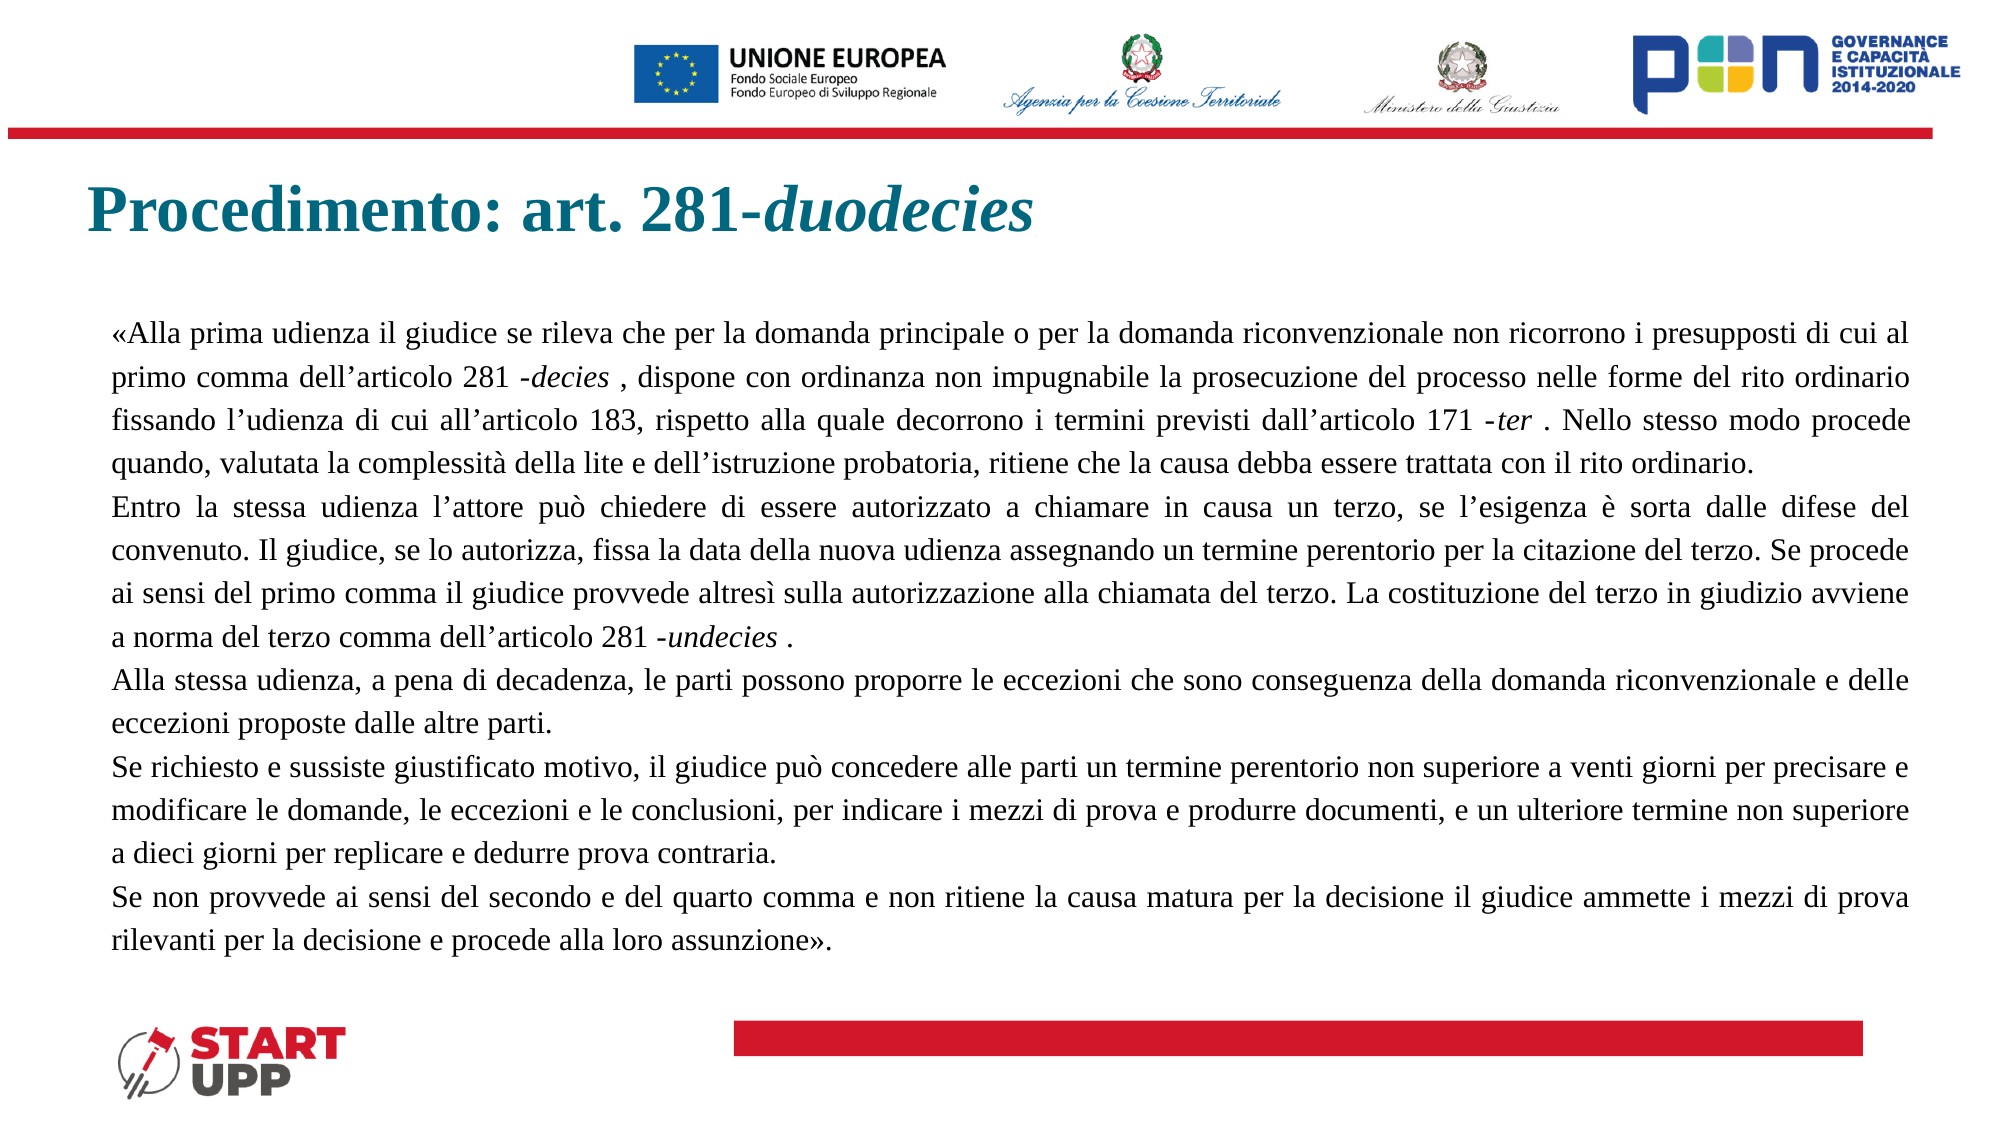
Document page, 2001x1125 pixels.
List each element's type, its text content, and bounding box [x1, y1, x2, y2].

list «Alla prima udienza il giudice se rileva che per la domanda principale o per la domanda riconvenzionale non ricorrono i presupposti di cui al primo comma dell’articolo 281 -decies , dispone con ordinanza non impugnabile la prosecuzione del processo nelle forme del rito ordinario fissando l’udienza di cui all’articolo 183, rispetto alla quale decorrono i termini previsti dall’articolo 171 -ter . Nello stesso modo procede quando, valutata la complessità della lite e dell’istruzione probatoria, ritiene che la causa debba essere trattata con il rito ordinario. Entro la stessa udienza l’attore può chiedere di essere autorizzato a chiamare in causa un terzo, se l’esigenza è sorta dalle difese del convenuto. Il giudice, se lo autorizza, fissa la data della nuova udienza assegnando un termine perentorio per la citazione del terzo. Se procede ai sensi del primo comma il giudice provvede altresì sulla autorizzazione alla chiamata del terzo. La costituzione del terzo in giudizio avviene a norma del terzo comma dell’articolo 281 -undecies . Alla stessa udienza, a pena di decadenza, le parti possono proporre le eccezioni che sono conseguenza della domanda riconvenzionale e delle eccezioni proposte dalle altre parti. Se richiesto e sussiste giustificato motivo, il giudice può concedere alle parti un termine perentorio non superiore a venti giorni per precisare e modificare le domande, le eccezioni e le conclusioni, per indicare i mezzi di prova e produrre documenti, e un ulteriore termine non superiore a dieci giorni per replicare e dedurre prova contraria. Se non provvede ai sensi del secondo e del quarto comma e non ritiene la causa matura per la decisione il giudice ammette i mezzi di prova rilevanti per la decisione e procede alla loro assunzione». [67, 248, 1933, 1000]
title Procedimento: art. 281-duodecies [67, 144, 1932, 248]
picture [114, 1019, 351, 1103]
picture [612, 24, 1972, 119]
